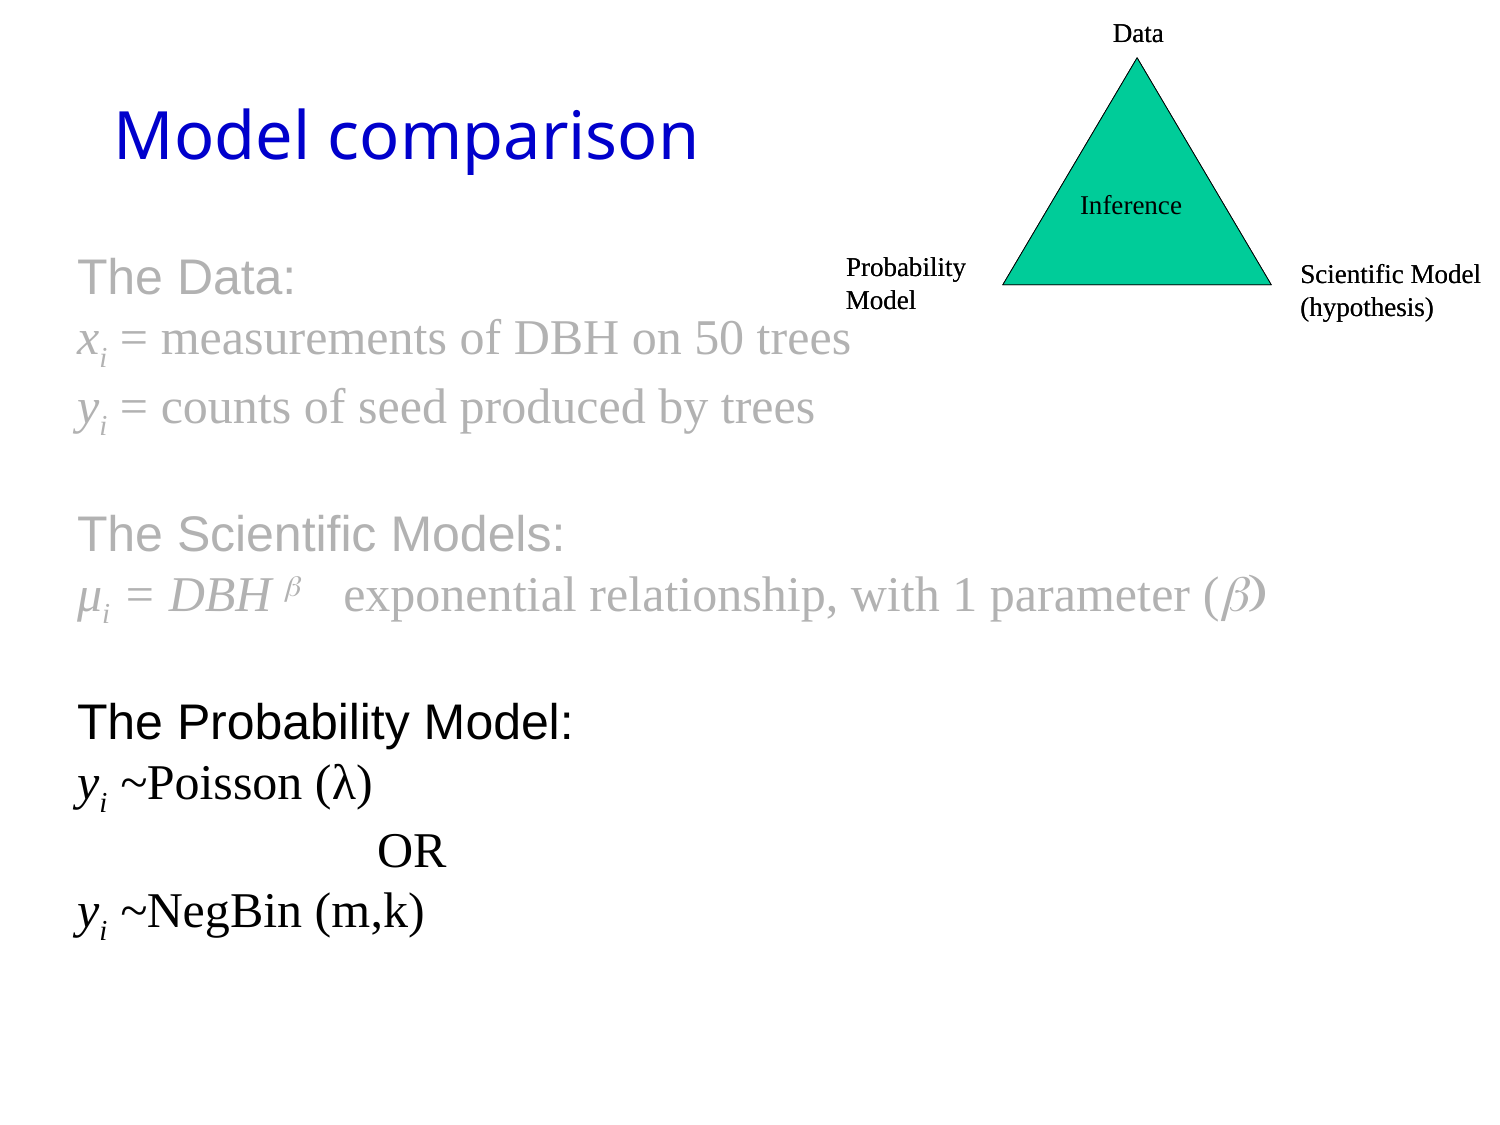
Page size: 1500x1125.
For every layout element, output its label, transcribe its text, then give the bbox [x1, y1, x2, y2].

text_box The Data: xi = measurements of DBH on 50 trees yi = counts of seed produced by trees The Scientific Models: μi = DBH b exponential relationship, with 1 parameter (b) The Probability Model: yi ~Poisson (λ) OR yi ~NegBin (m,k) [62, 237, 1413, 1014]
title Model comparison [99, 61, 832, 181]
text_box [837, 9, 1500, 326]
